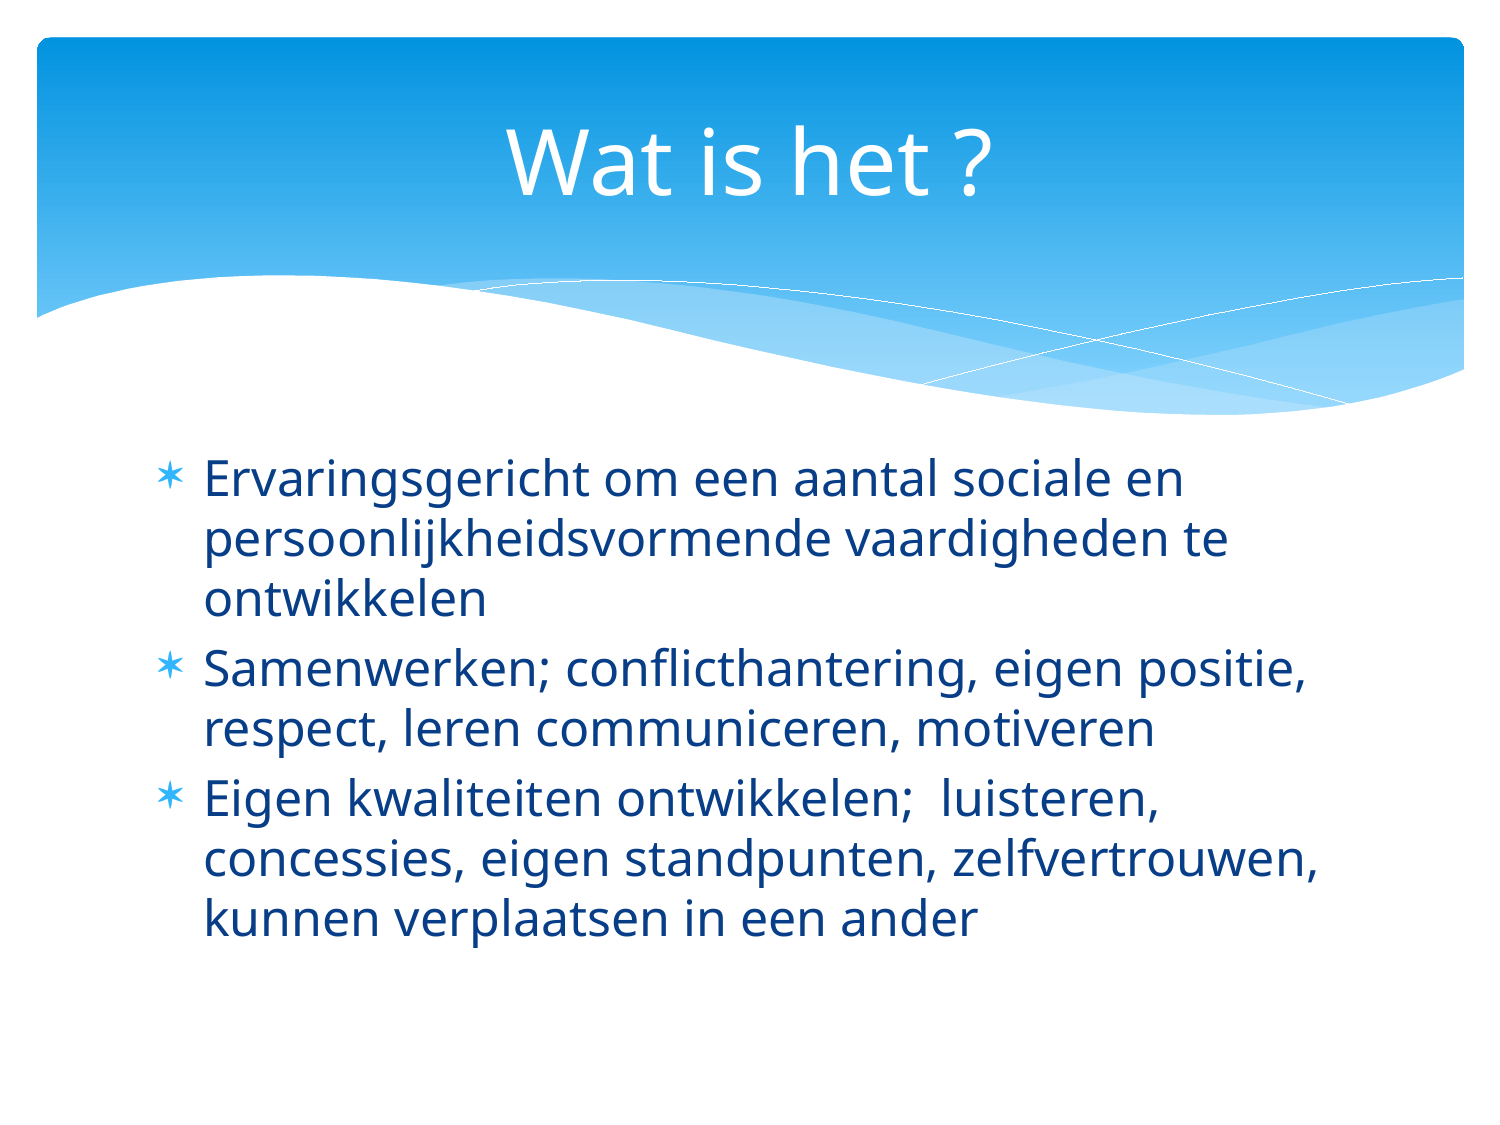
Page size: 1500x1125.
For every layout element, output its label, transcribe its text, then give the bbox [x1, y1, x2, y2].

list Ervaringsgericht om een aantal sociale en persoonlijkheidsvormende vaardigheden te ontwikkelen Samenwerken; conflicthantering, eigen positie, respect, leren communiceren, motiveren Eigen kwaliteiten ontwikkelen; luisteren, concessies, eigen standpunten, zelfvertrouwen, kunnen verplaatsen in een ander [143, 438, 1359, 1005]
title Wat is het ? [75, 55, 1425, 261]
